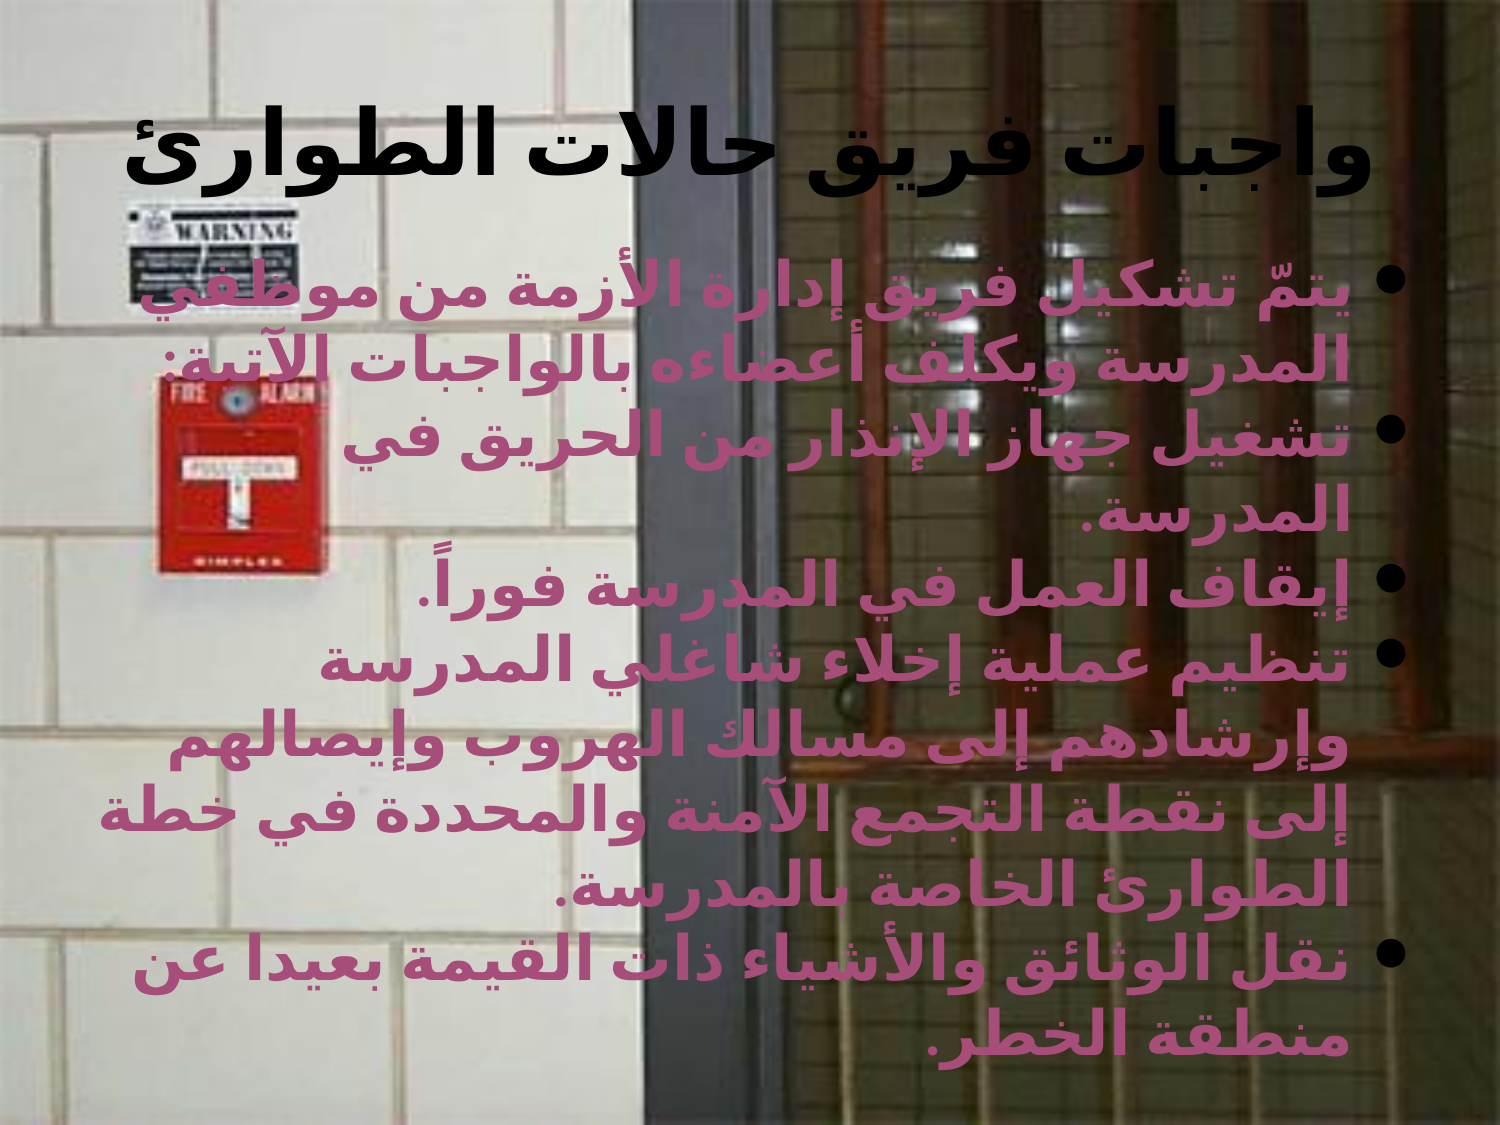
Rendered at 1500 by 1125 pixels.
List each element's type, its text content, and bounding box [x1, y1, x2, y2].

list يتمّ تشكيل فريق إدارة الأزمة من موظفي المدرسة ويكلف أعضاءه بالواجبات الآتية: تشغيل جهاز الإنذار من الحريق في المدرسة. إيقاف العمل في المدرسة فوراً. تنظيم عملية إخلاء شاغلي المدرسة وإرشادهم إلى مسالك الهروب وإيصالهم إلى نقطة التجمع الآمنة والمحددة في خطة الطوارئ الخاصة بالمدرسة. نقل الوثائق والأشياء ذات القيمة بعيدا عن منطقة الخطر. [75, 236, 1425, 1084]
title واجبات فريق حالات الطوارئ [75, 45, 1425, 233]
picture [0, 0, 1500, 1125]
